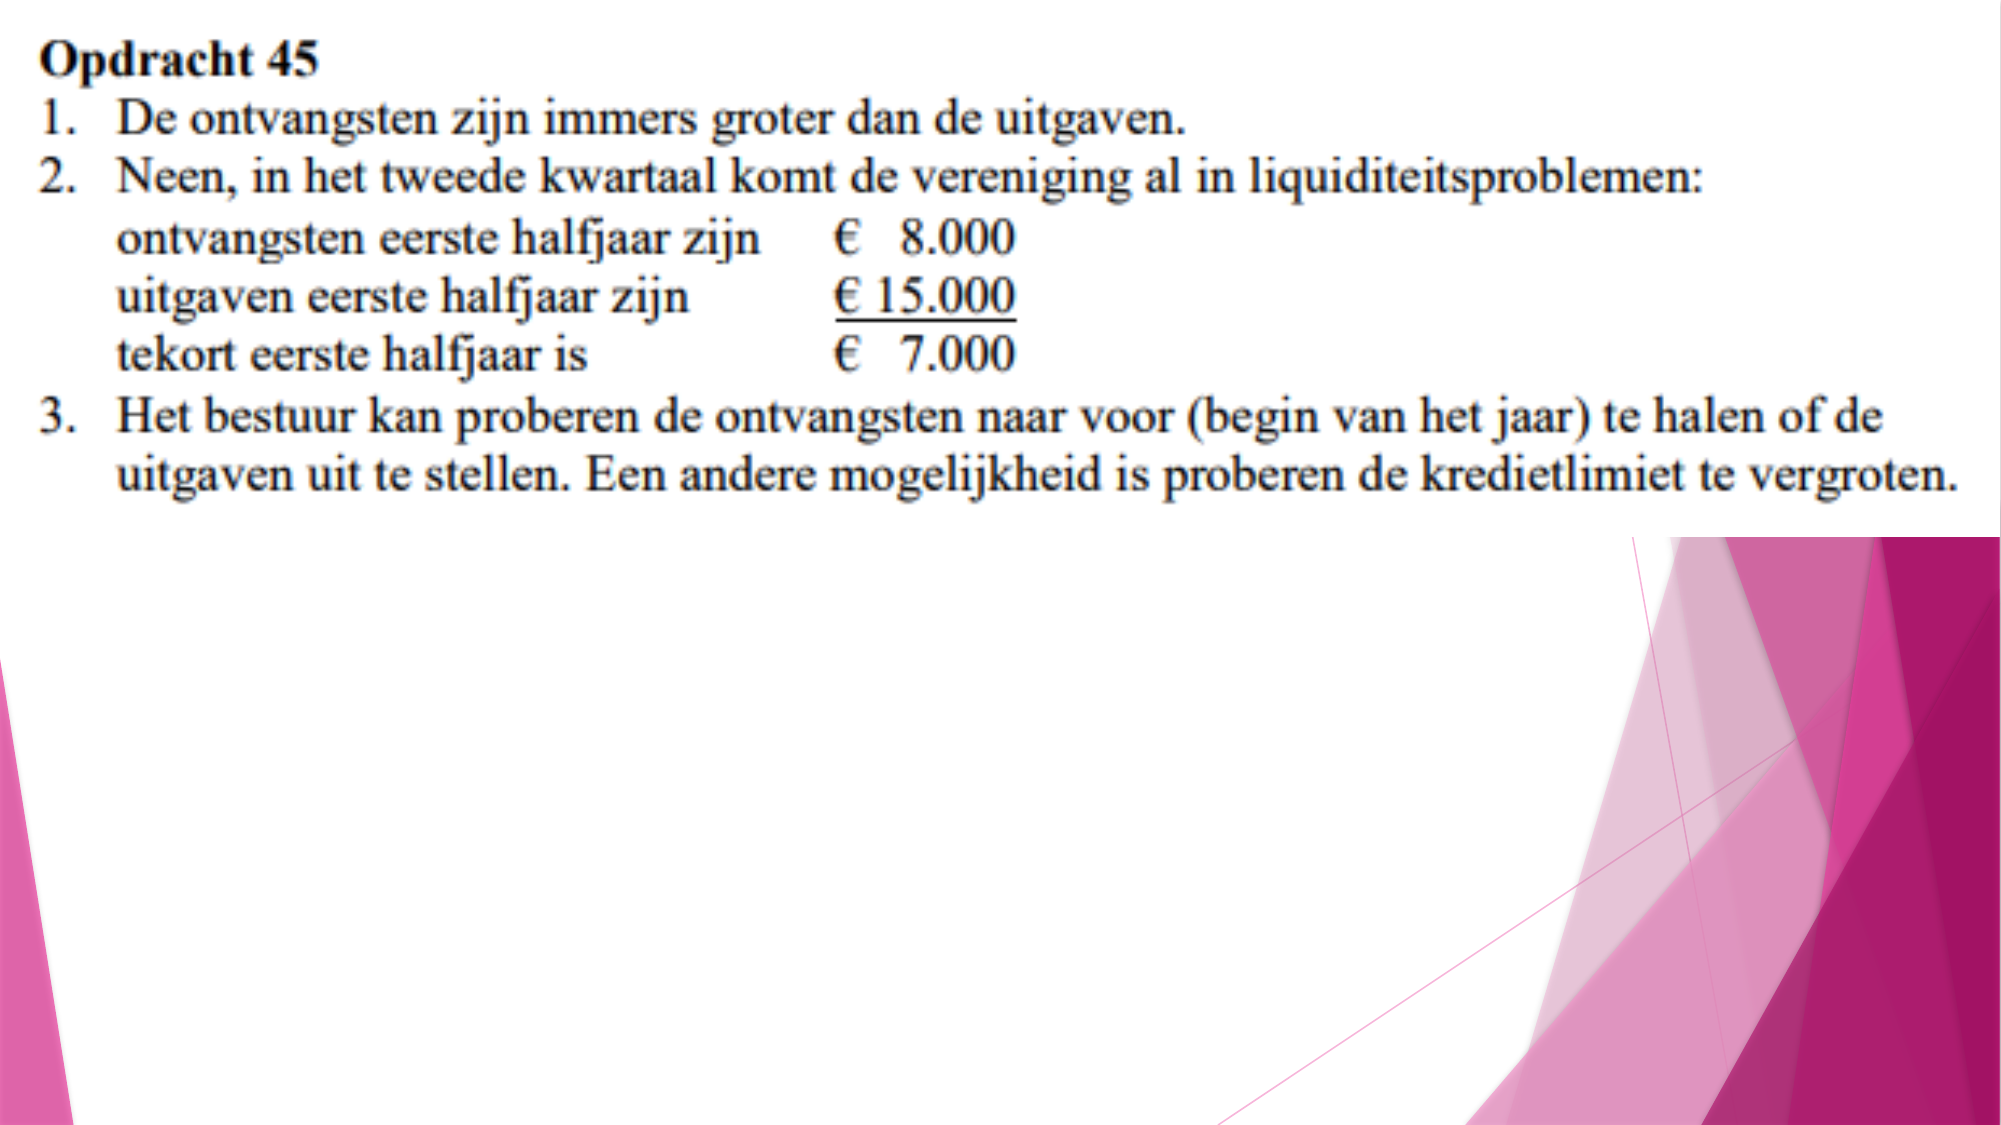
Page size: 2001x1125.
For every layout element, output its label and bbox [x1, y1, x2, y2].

picture [0, 0, 2000, 537]
